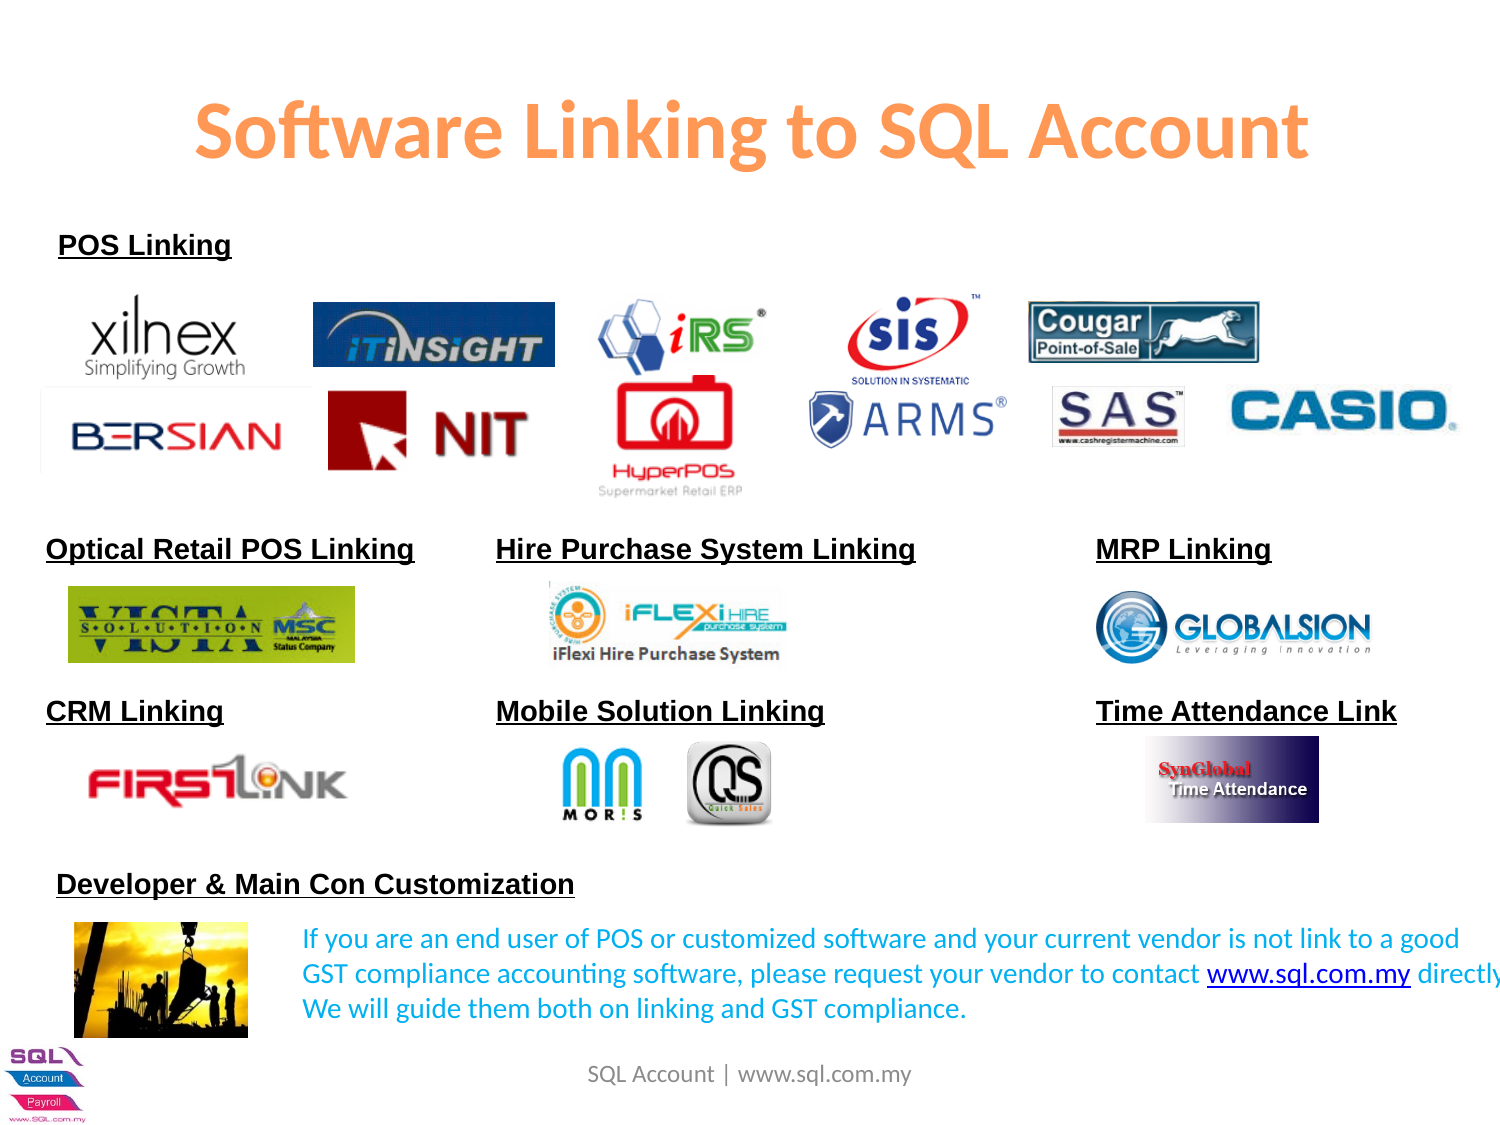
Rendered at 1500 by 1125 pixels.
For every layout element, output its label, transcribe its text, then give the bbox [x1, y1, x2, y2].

text_box Developer & Main Con Customization [41, 858, 591, 909]
picture [1145, 736, 1319, 824]
text_box Software Linking to SQL Account [87, 74, 1419, 212]
picture [1226, 384, 1463, 437]
text_box CRM Linking Mobile Solution Linking Time Attendance Link [30, 685, 1413, 770]
picture [328, 386, 557, 474]
picture [803, 293, 1012, 450]
picture [559, 740, 647, 828]
picture [53, 291, 269, 383]
picture [1028, 301, 1260, 363]
picture [1088, 584, 1376, 672]
text_box Optical Retail POS Linking Hire Purchase System Linking MRP Linking [30, 522, 1288, 573]
picture [68, 586, 356, 663]
picture [1052, 386, 1185, 448]
text_box POS Linking [42, 219, 247, 269]
picture [589, 291, 781, 498]
text_box If you are an end user of POS or customized software and your current vendor is not link to a good GST compliance accounting software, please request your vendor to contact www.sql.com.my directly. We will guide them both on linking and GST compliance. [287, 912, 1500, 1033]
picture [313, 301, 555, 368]
picture [686, 740, 774, 828]
picture [73, 743, 361, 819]
footer SQL Account | www.sql.com.my [512, 1042, 988, 1103]
picture [548, 581, 795, 669]
picture [73, 922, 248, 1039]
picture [40, 386, 313, 474]
picture [0, 1044, 91, 1125]
